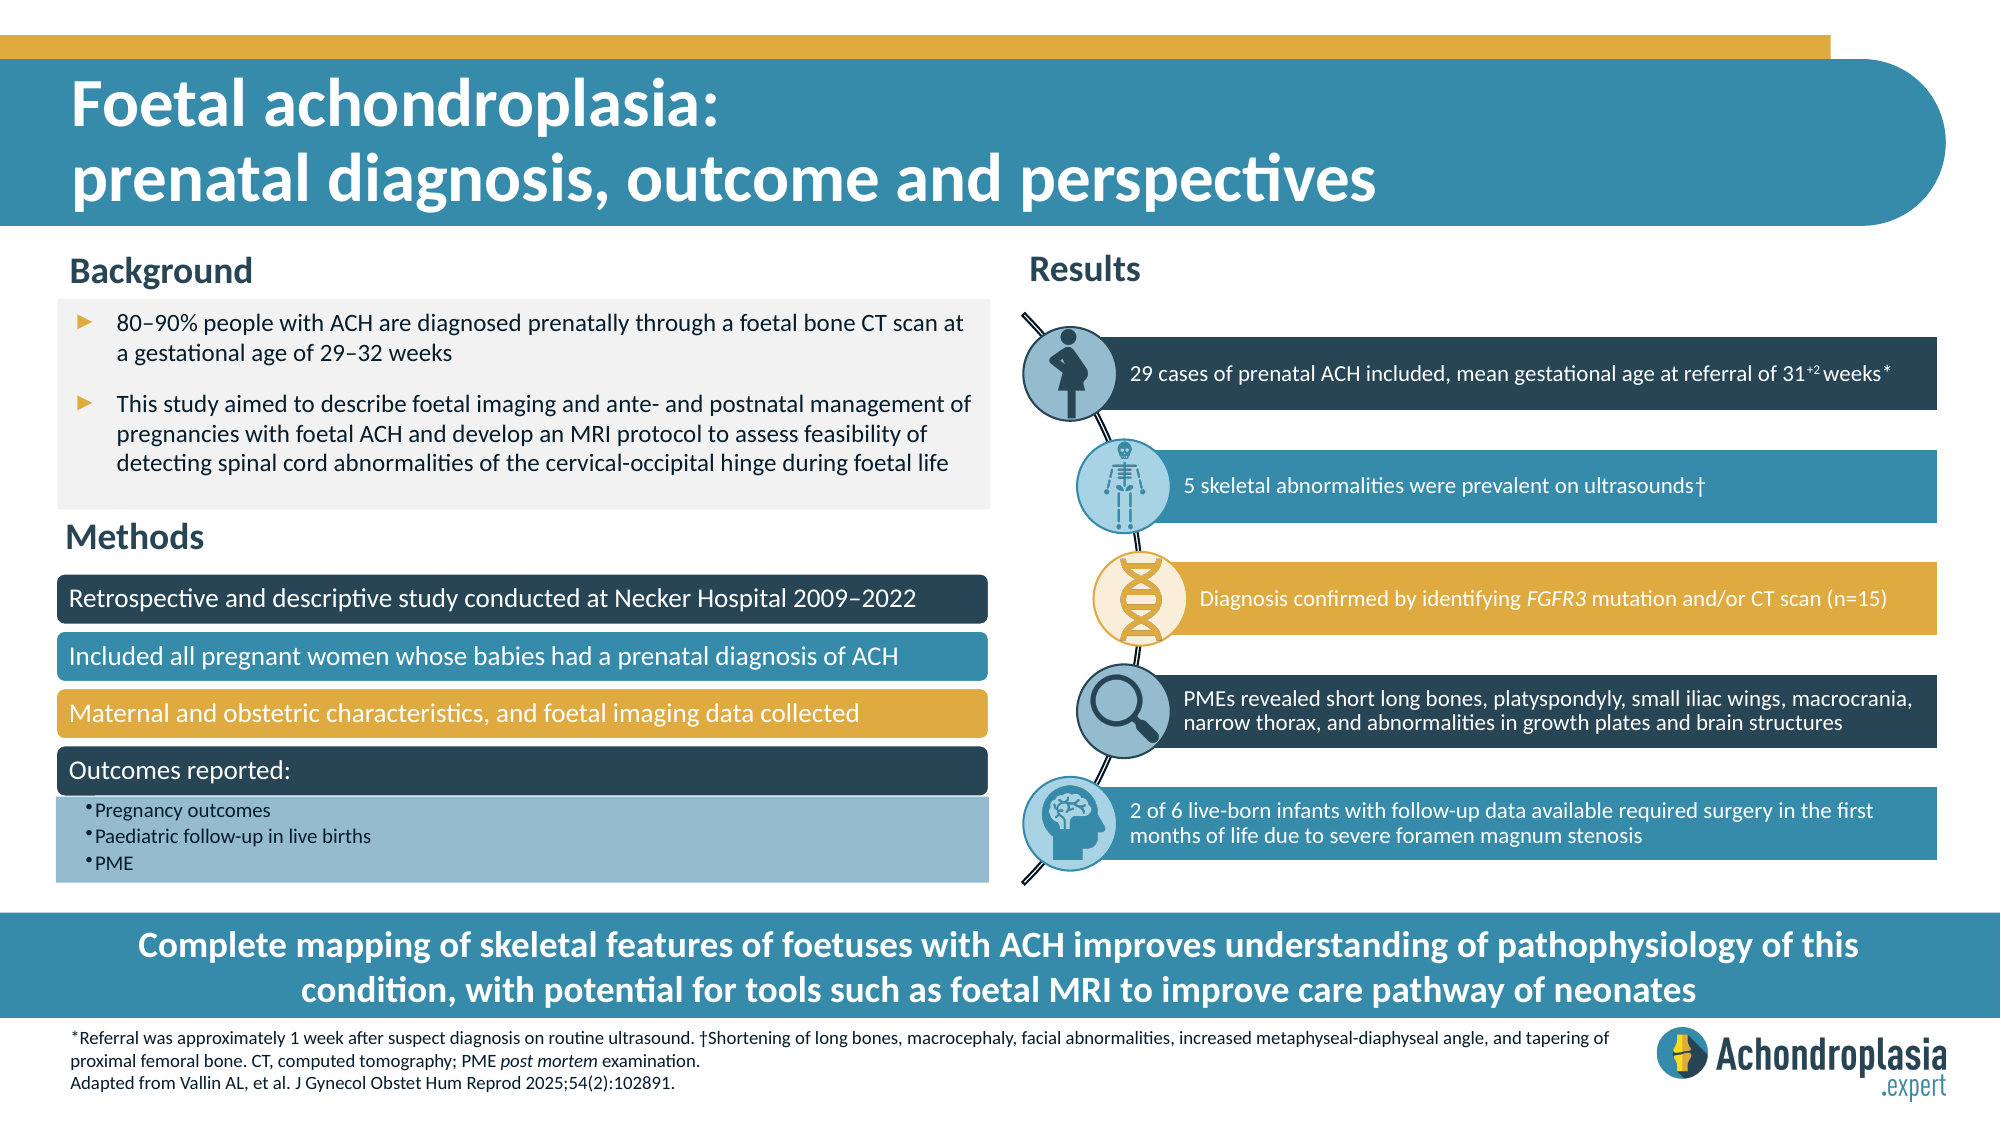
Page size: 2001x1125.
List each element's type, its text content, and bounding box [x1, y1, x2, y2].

picture [1656, 1027, 1947, 1102]
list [55, 556, 989, 900]
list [1013, 298, 1947, 899]
title Foetal achondroplasia: prenatal diagnosis, outcome and perspectives [56, 59, 1888, 225]
picture [1029, 778, 1118, 867]
picture [1076, 439, 1172, 534]
picture [1083, 667, 1166, 750]
picture [1096, 555, 1186, 644]
picture [1023, 326, 1118, 421]
footer *Referral was approximately 1 week after suspect diagnosis on routine ultrasound. †Shortening of long bones, macrocephaly, facial abnormalities, increased metaphyseal-diaphyseal angle, and tapering of proximal femoral bone. CT, computed tomography; PME post mortem examination. Adapted from Vallin AL, et al. J Gynecol Obstet Hum Reprod 2025;54(2):102891. [55, 1005, 1656, 1102]
list Complete mapping of skeletal features of foetuses with ACH improves understanding of pathophysiology of this condition, with potential for tools such as foetal MRI to improve care pathway of neonates [0, 912, 2000, 1018]
list 80–90% people with ACH are diagnosed prenatally through a foetal bone CT scan at a gestational age of 29–32 weeks This study aimed to describe foetal imaging and ante- and postnatal management of pregnancies with foetal ACH and develop an MRI protocol to assess feasibility of detecting spinal cord abnormalities of the cervical-occipital hinge during foetal life [57, 298, 991, 510]
